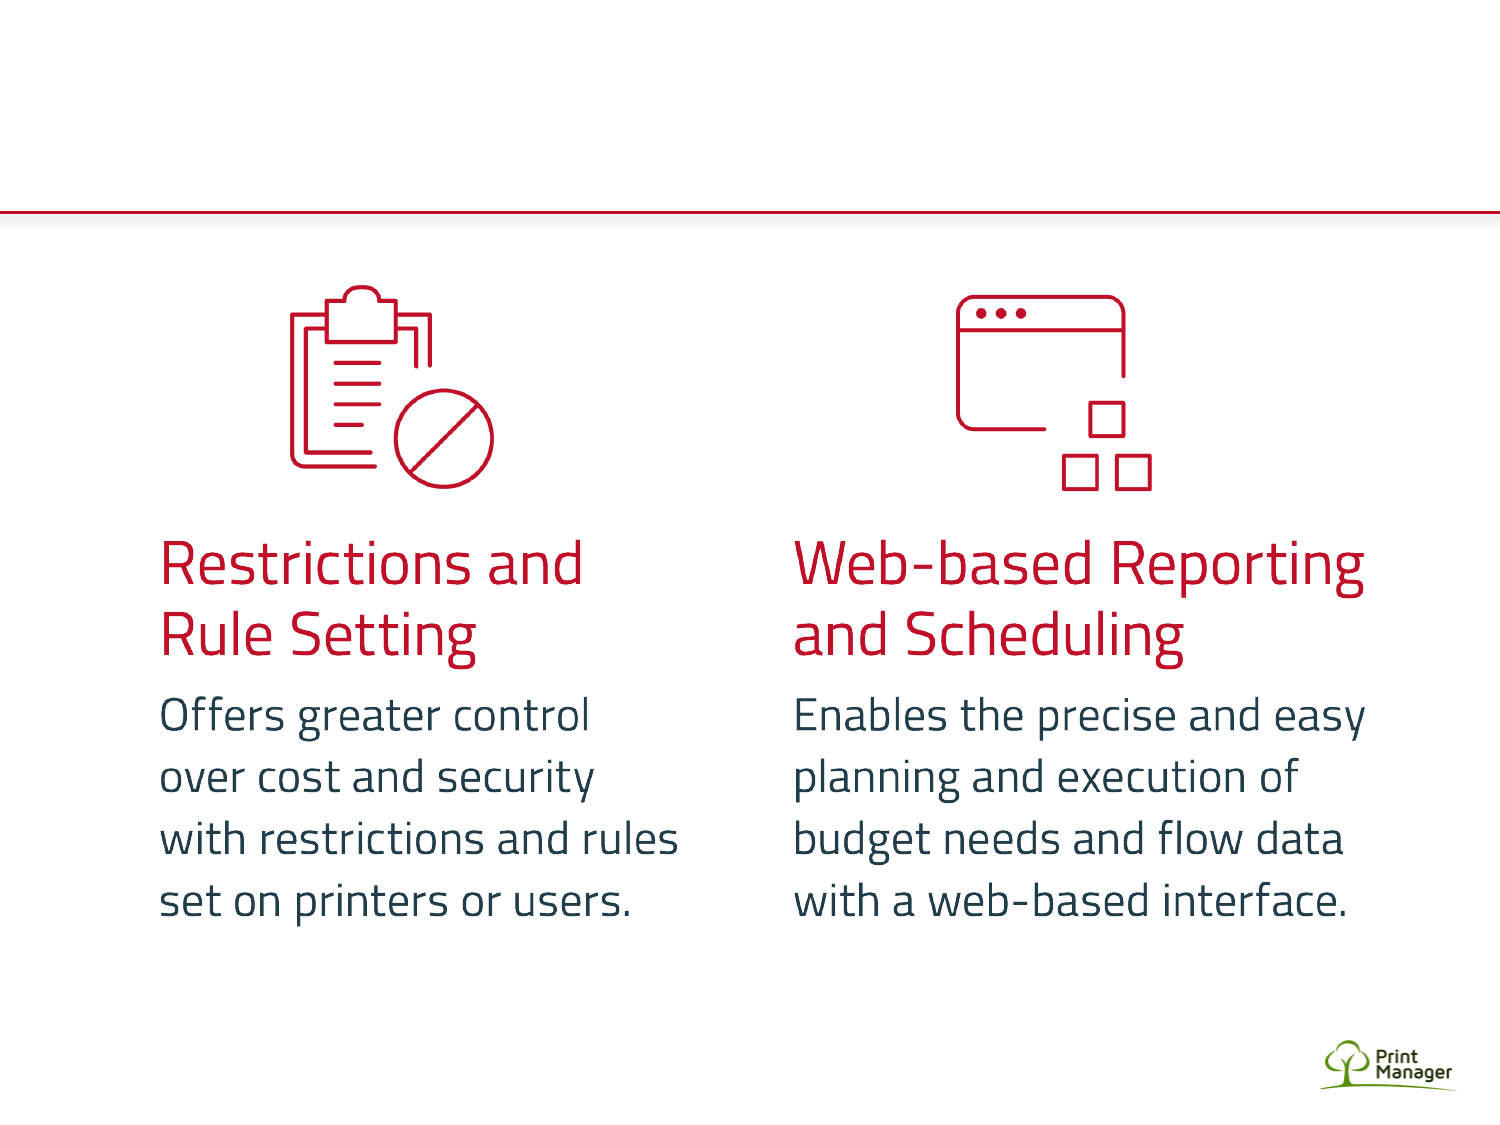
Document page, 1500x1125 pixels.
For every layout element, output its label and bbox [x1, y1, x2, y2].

picture [150, 274, 693, 944]
picture [775, 274, 1388, 944]
picture [1312, 1032, 1464, 1101]
